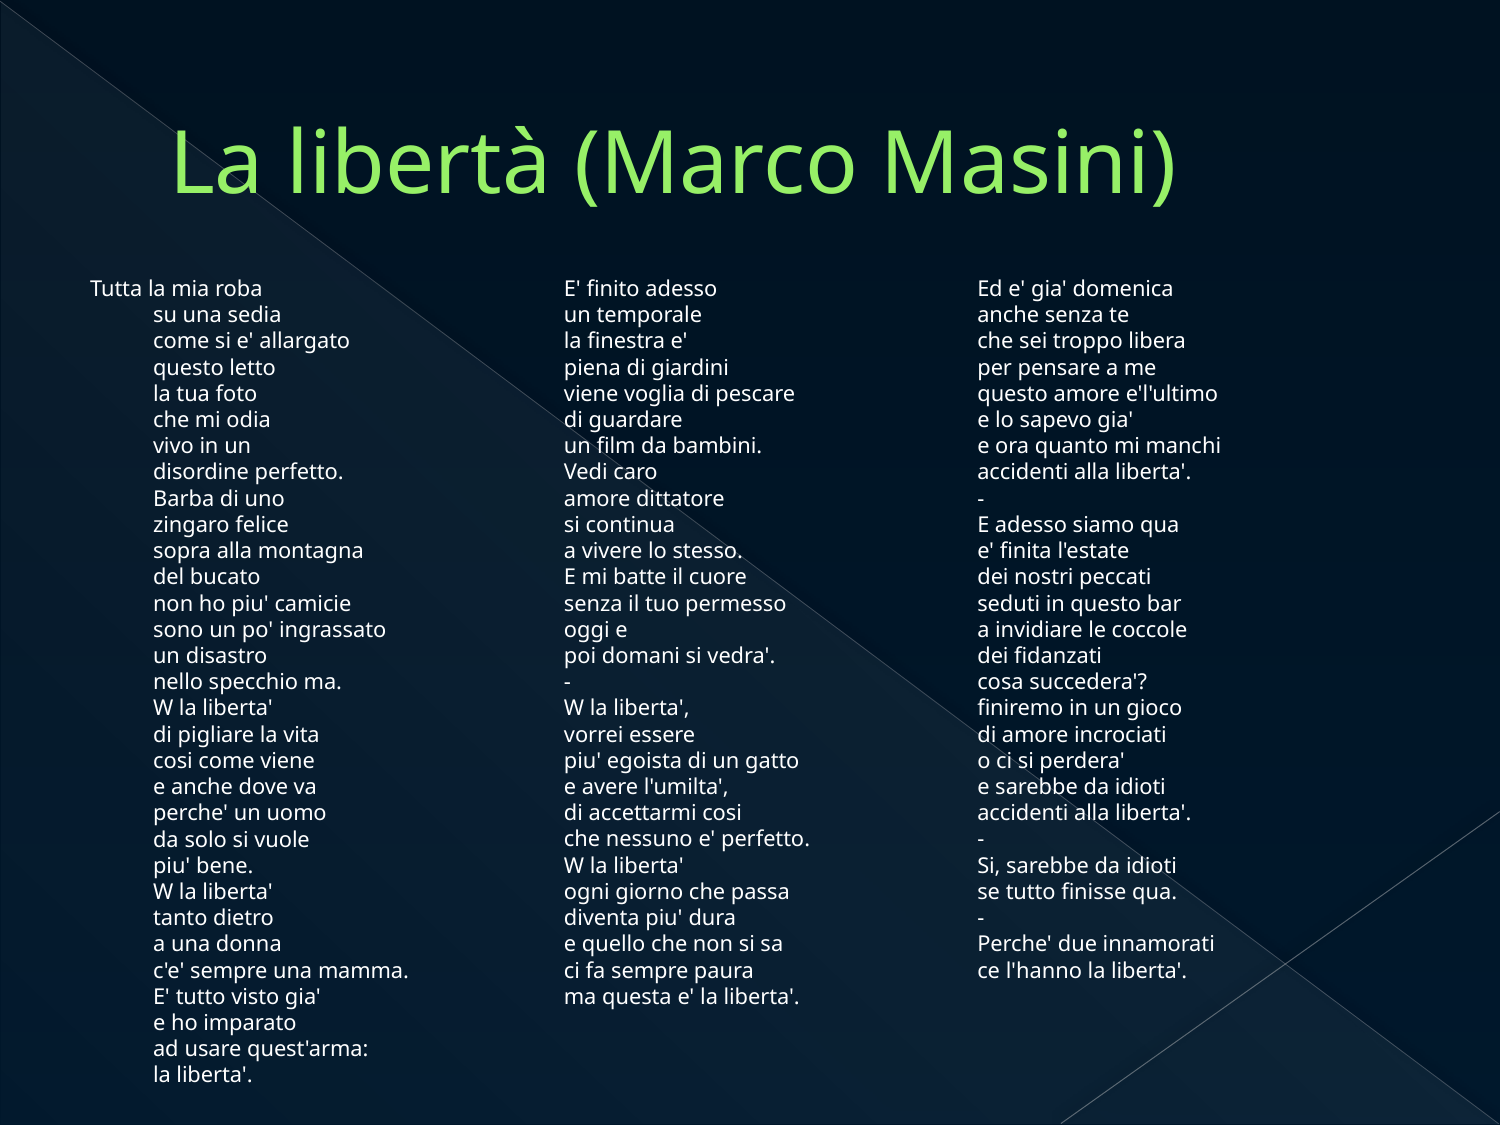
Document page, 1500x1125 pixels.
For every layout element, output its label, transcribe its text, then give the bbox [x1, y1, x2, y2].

text_box E' finito adesso un temporale la finestra e' piena di giardini viene voglia di pescare di guardare un film da bambini. Vedi caro amore dittatore si continua a vivere lo stesso. E mi batte il cuore senza il tuo permesso oggi e poi domani si vedra'. - W la liberta', vorrei essere piu' egoista di un gatto e avere l'umilta', di accettarmi cosi che nessuno e' perfetto. W la liberta' ogni giorno che passa diventa piu' dura e quello che non si sa ci fa sempre paura ma questa e' la liberta'. [549, 267, 951, 1016]
list Tutta la mia roba su una sedia come si e' allargato questo letto la tua foto che mi odia vivo in un disordine perfetto. Barba di uno zingaro felice sopra alla montagna del bucato non ho piu' camicie sono un po' ingrassato un disastro nello specchio ma. W la liberta' di pigliare la vita cosi come viene e anche dove va perche' un uomo da solo si vuole piu' bene. W la liberta' tanto dietro a una donna c'e' sempre una mamma. E' tutto visto gia' e ho imparato ad usare quest'arma: la liberta'. [64, 267, 526, 1125]
text_box Ed e' gia' domenica anche senza te che sei troppo libera per pensare a me questo amore e'l'ultimo e lo sapevo gia' e ora quanto mi manchi accidenti alla liberta'. - E adesso siamo qua e' finita l'estate dei nostri peccati seduti in questo bar a invidiare le coccole dei fidanzati cosa succedera'? finiremo in un gioco di amore incrociati o ci si perdera' e sarebbe da idioti accidenti alla liberta'. - Si, sarebbe da idioti se tutto finisse qua. - Perche' due innamorati ce l'hanno la liberta'. [962, 267, 1353, 1016]
title La libertà (Marco Masini) [75, 43, 1425, 274]
